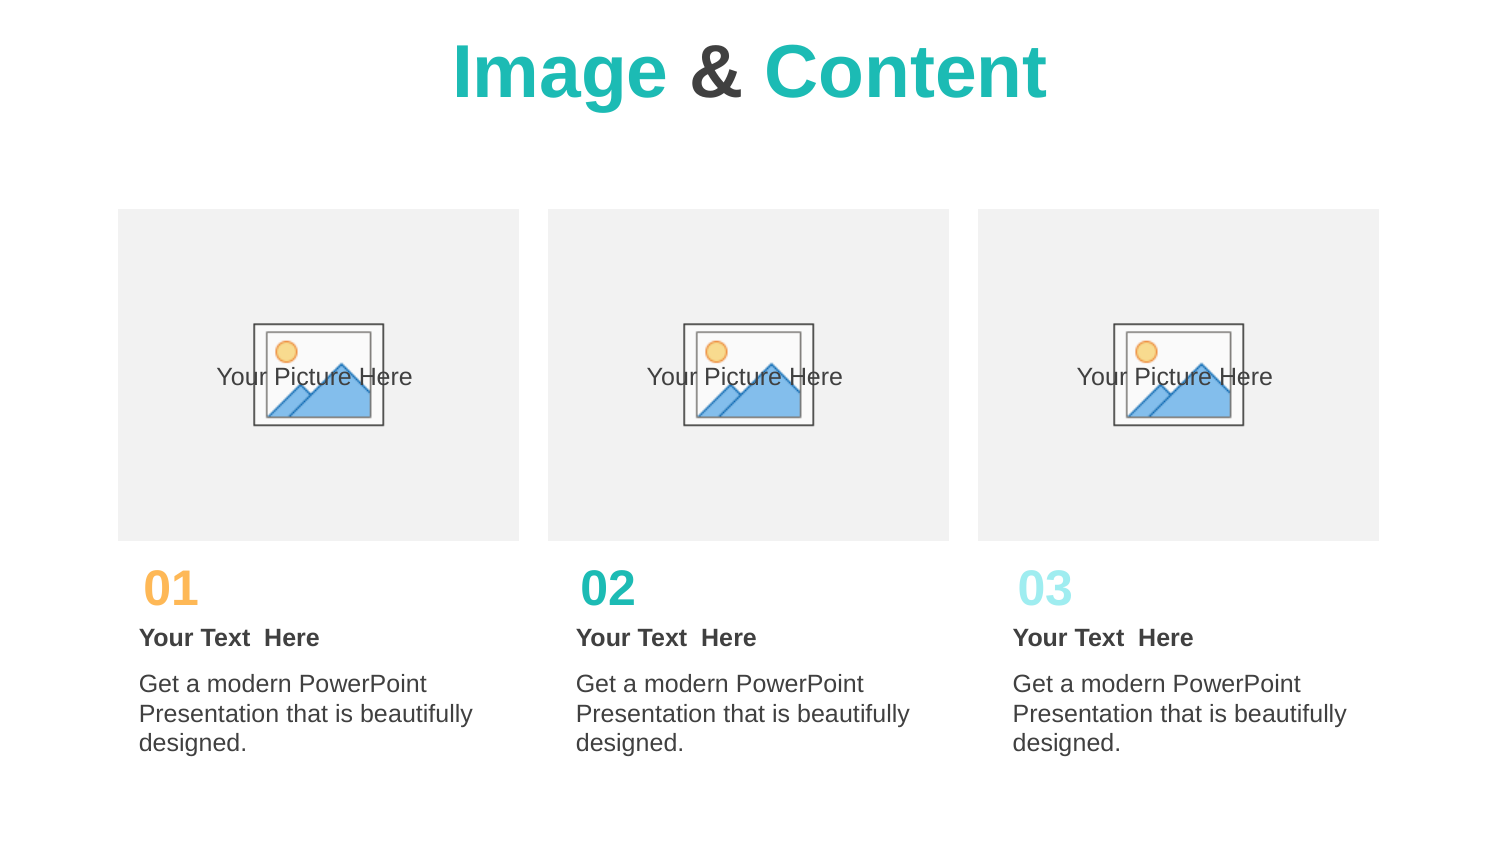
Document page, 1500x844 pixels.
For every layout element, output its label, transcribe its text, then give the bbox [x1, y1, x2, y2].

text_box 02 [560, 551, 656, 613]
title Image & Content [0, 4, 1500, 132]
picture [977, 208, 1380, 542]
picture [117, 208, 520, 542]
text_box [997, 614, 1394, 766]
text_box 03 [997, 551, 1093, 613]
text_box 01 [123, 551, 219, 613]
picture [547, 208, 950, 542]
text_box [123, 614, 520, 766]
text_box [560, 614, 957, 766]
